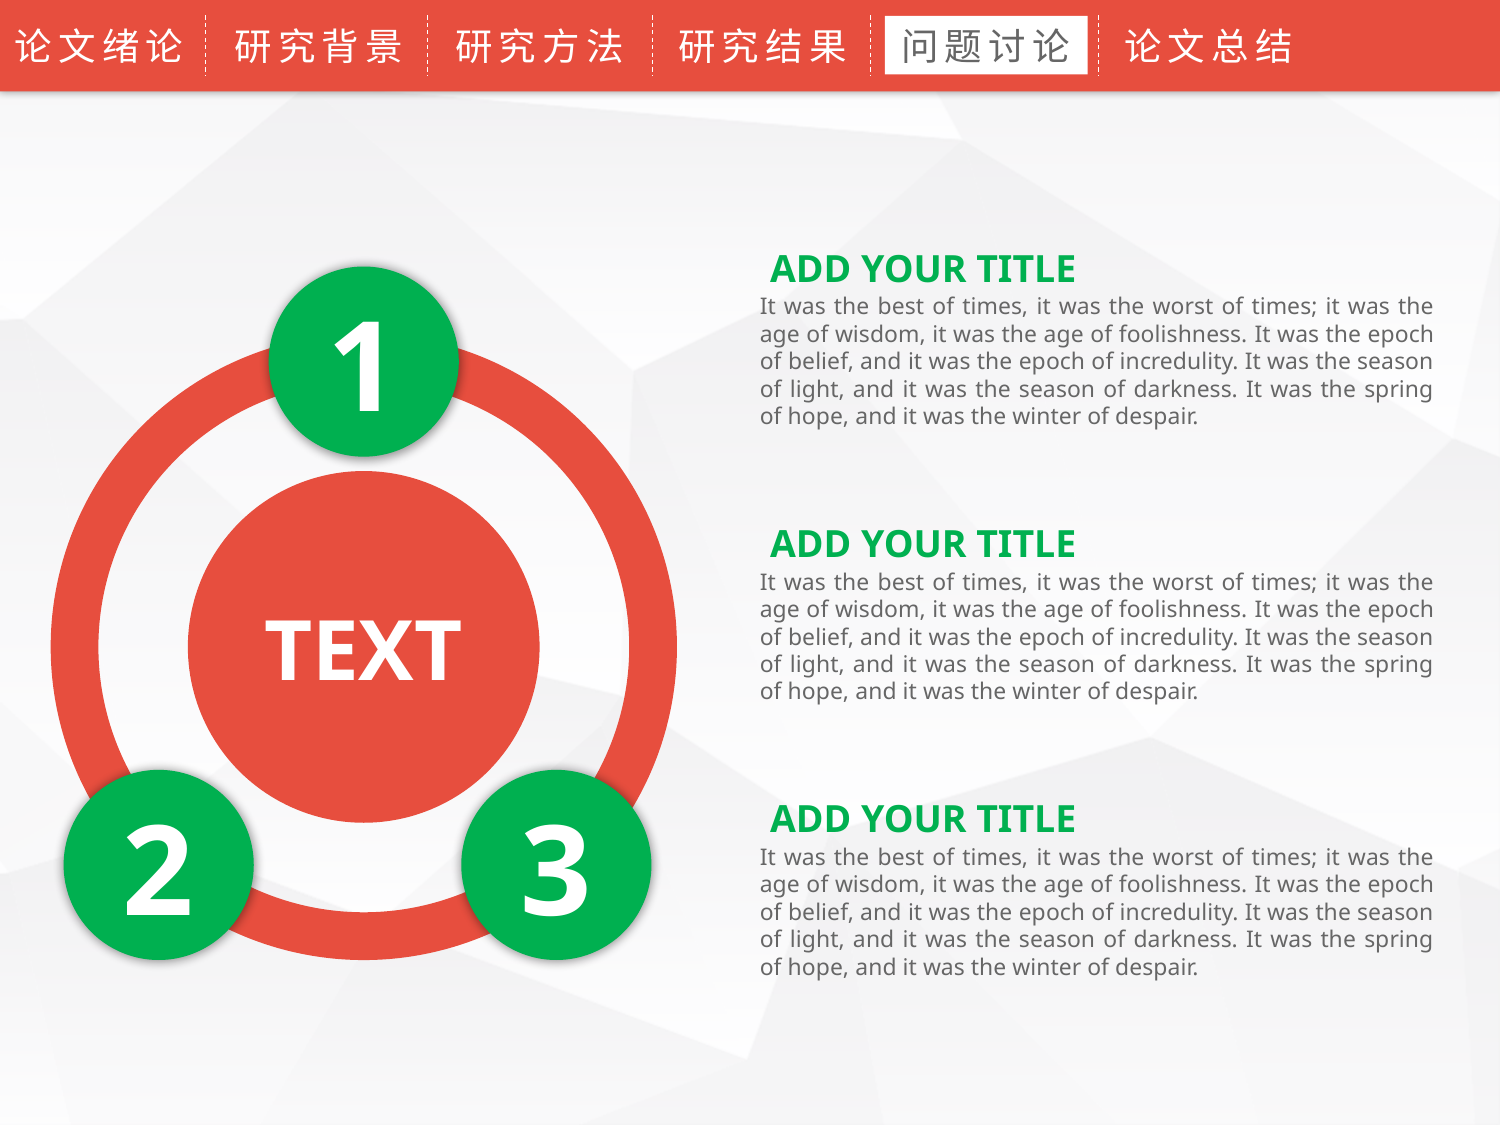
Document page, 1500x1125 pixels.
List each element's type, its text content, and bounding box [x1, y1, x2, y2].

text_box [0, 0, 1500, 92]
text_box 研究背景 [214, 15, 423, 76]
text_box It was the best of times, it was the worst of times; it was the age of wisdom, it was the age of foolishness. It was the epoch of belief, and it was the epoch of incredulity. It was the season of light, and it was the season of darkness. It was the spring of hope, and it was the winter of despair. [745, 559, 1450, 712]
text_box 论文总结 [1109, 15, 1322, 76]
text_box 研究结果 [871, 15, 876, 76]
text_box [461, 350, 678, 801]
text_box It was the best of times, it was the worst of times; it was the age of wisdom, it was the age of foolishness. It was the epoch of belief, and it was the epoch of incredulity. It was the season of light, and it was the season of darkness. It was the spring of hope, and it was the winter of despair. [745, 835, 1450, 988]
text_box 研究结果 [663, 15, 870, 76]
text_box It was the best of times, it was the worst of times; it was the age of wisdom, it was the age of foolishness. It was the epoch of belief, and it was the epoch of incredulity. It was the season of light, and it was the season of darkness. It was the spring of hope, and it was the winter of despair. [745, 284, 1450, 437]
text_box ADD YOUR TITLE [745, 788, 1102, 848]
text_box 1 [267, 265, 460, 458]
text_box [49, 350, 267, 793]
text_box 论文绪论 [0, 15, 211, 76]
text_box ADD YOUR TITLE [745, 512, 1102, 573]
text_box ADD YOUR TITLE [745, 237, 1102, 298]
text_box 研究方法 [440, 15, 652, 76]
text_box [239, 890, 482, 962]
text_box 问题讨论 [886, 15, 1098, 76]
text_box TEXT [186, 469, 541, 824]
text_box 2 [62, 768, 255, 962]
text_box 3 [460, 768, 653, 962]
picture [0, 92, 1500, 1125]
